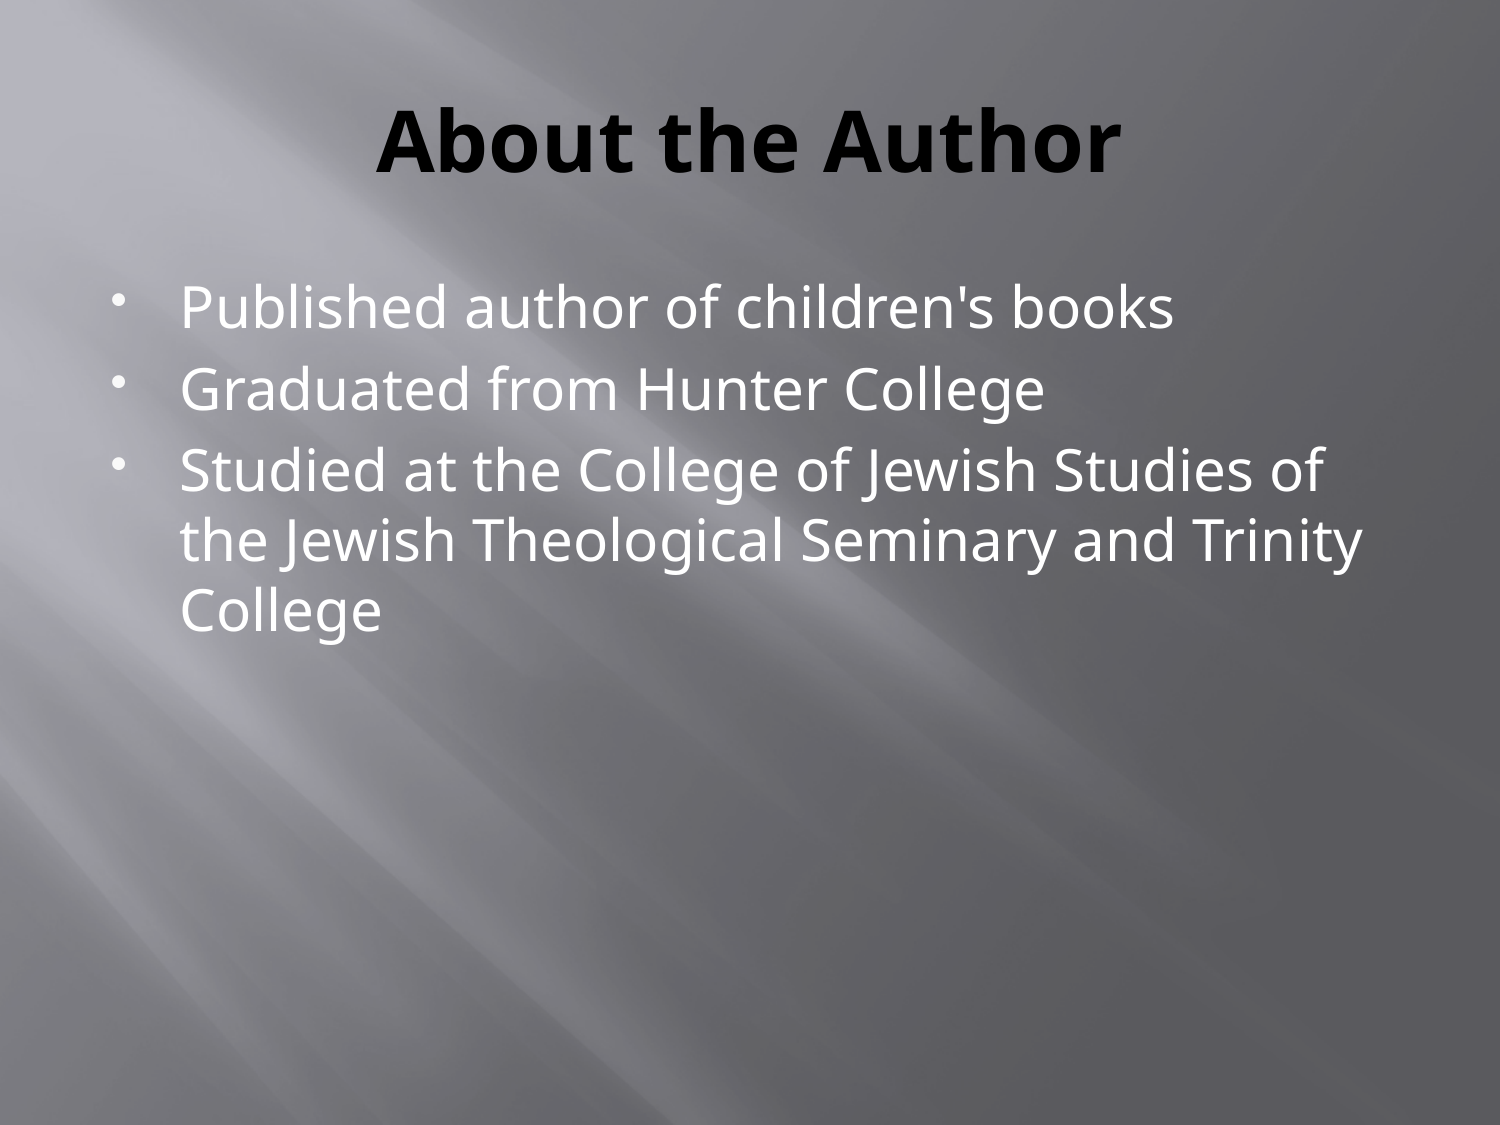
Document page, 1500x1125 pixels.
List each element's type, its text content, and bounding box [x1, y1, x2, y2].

title About the Author [75, 45, 1425, 233]
list Published author of children's books Graduated from Hunter College Studied at the College of Jewish Studies of the Jewish Theological Seminary and Trinity College [75, 262, 1425, 1035]
